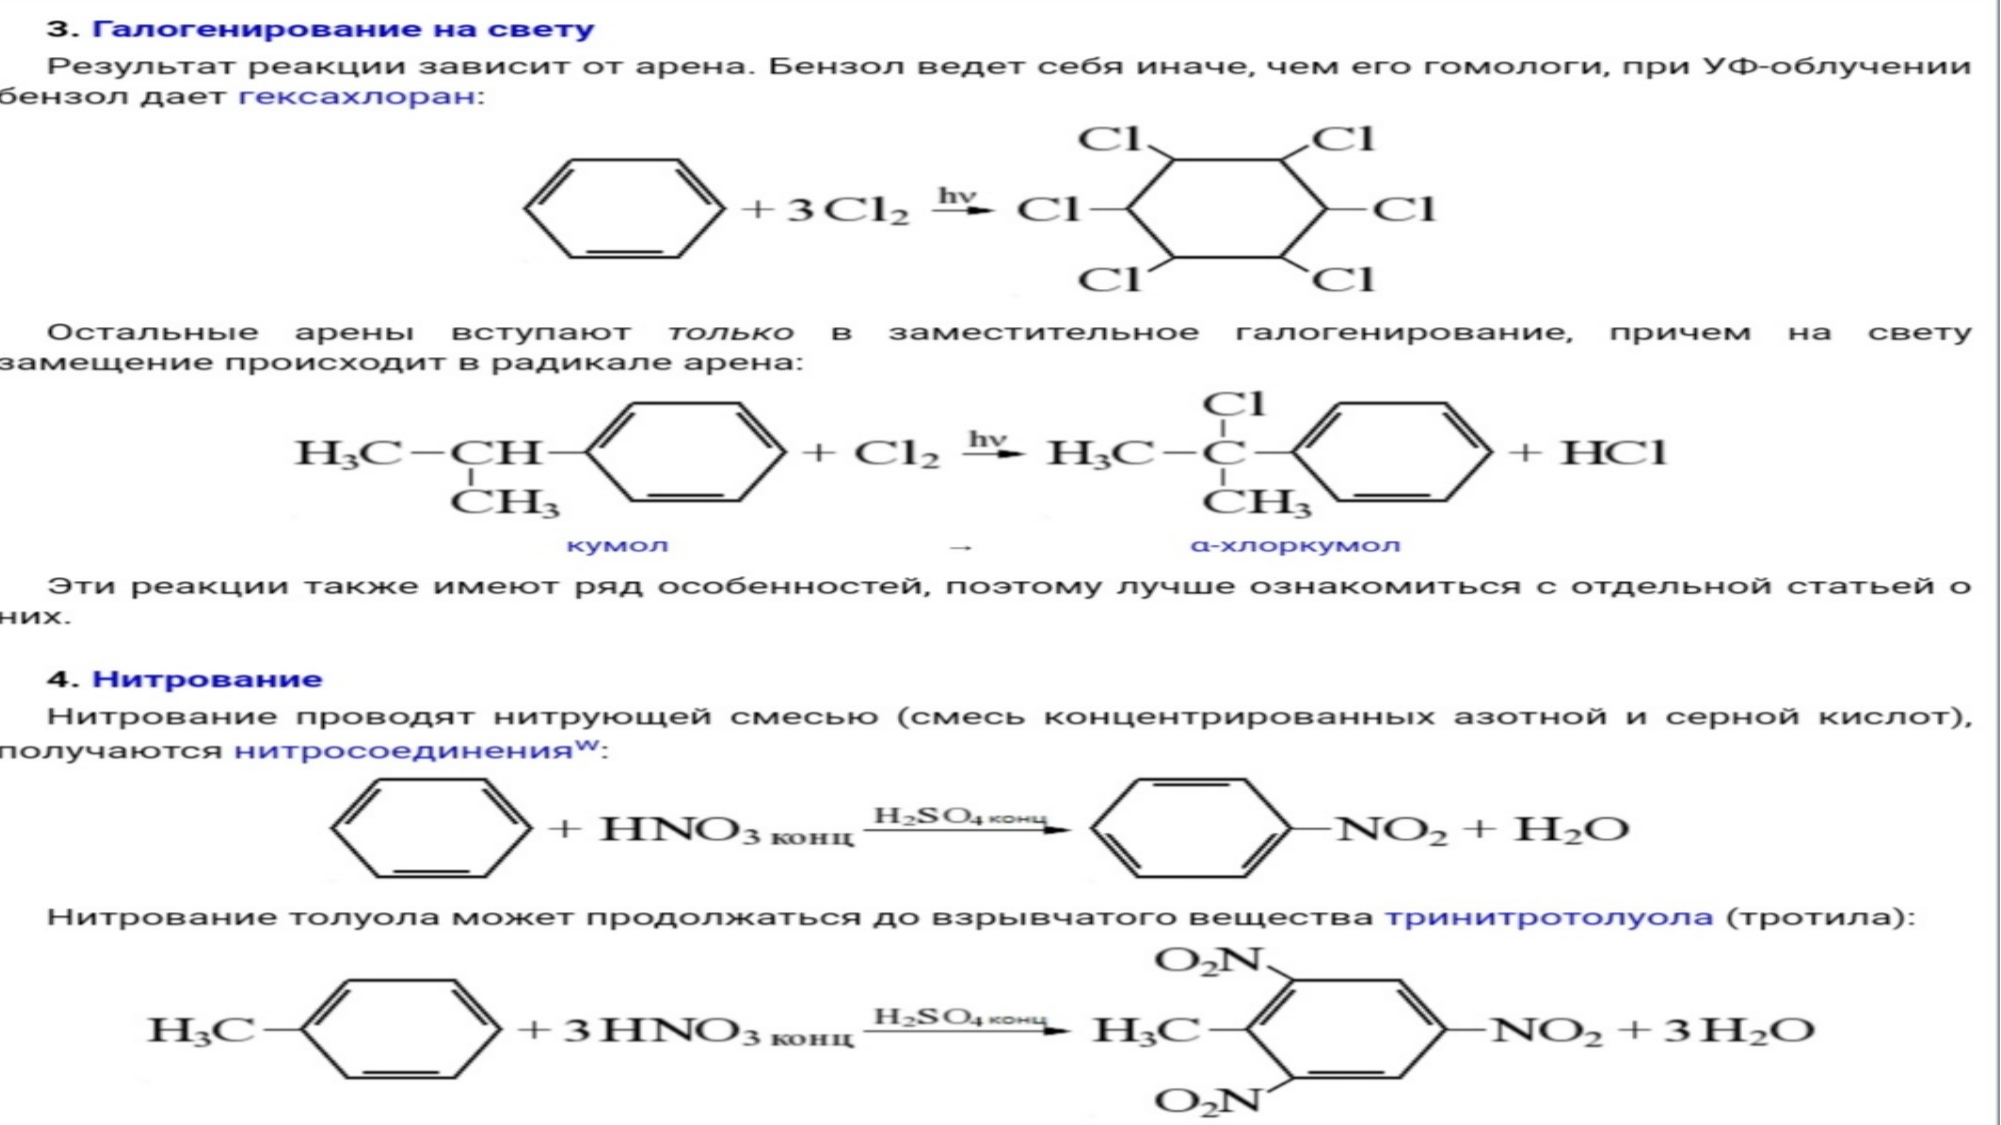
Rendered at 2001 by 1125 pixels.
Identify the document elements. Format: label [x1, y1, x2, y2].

list [0, 0, 2000, 1125]
